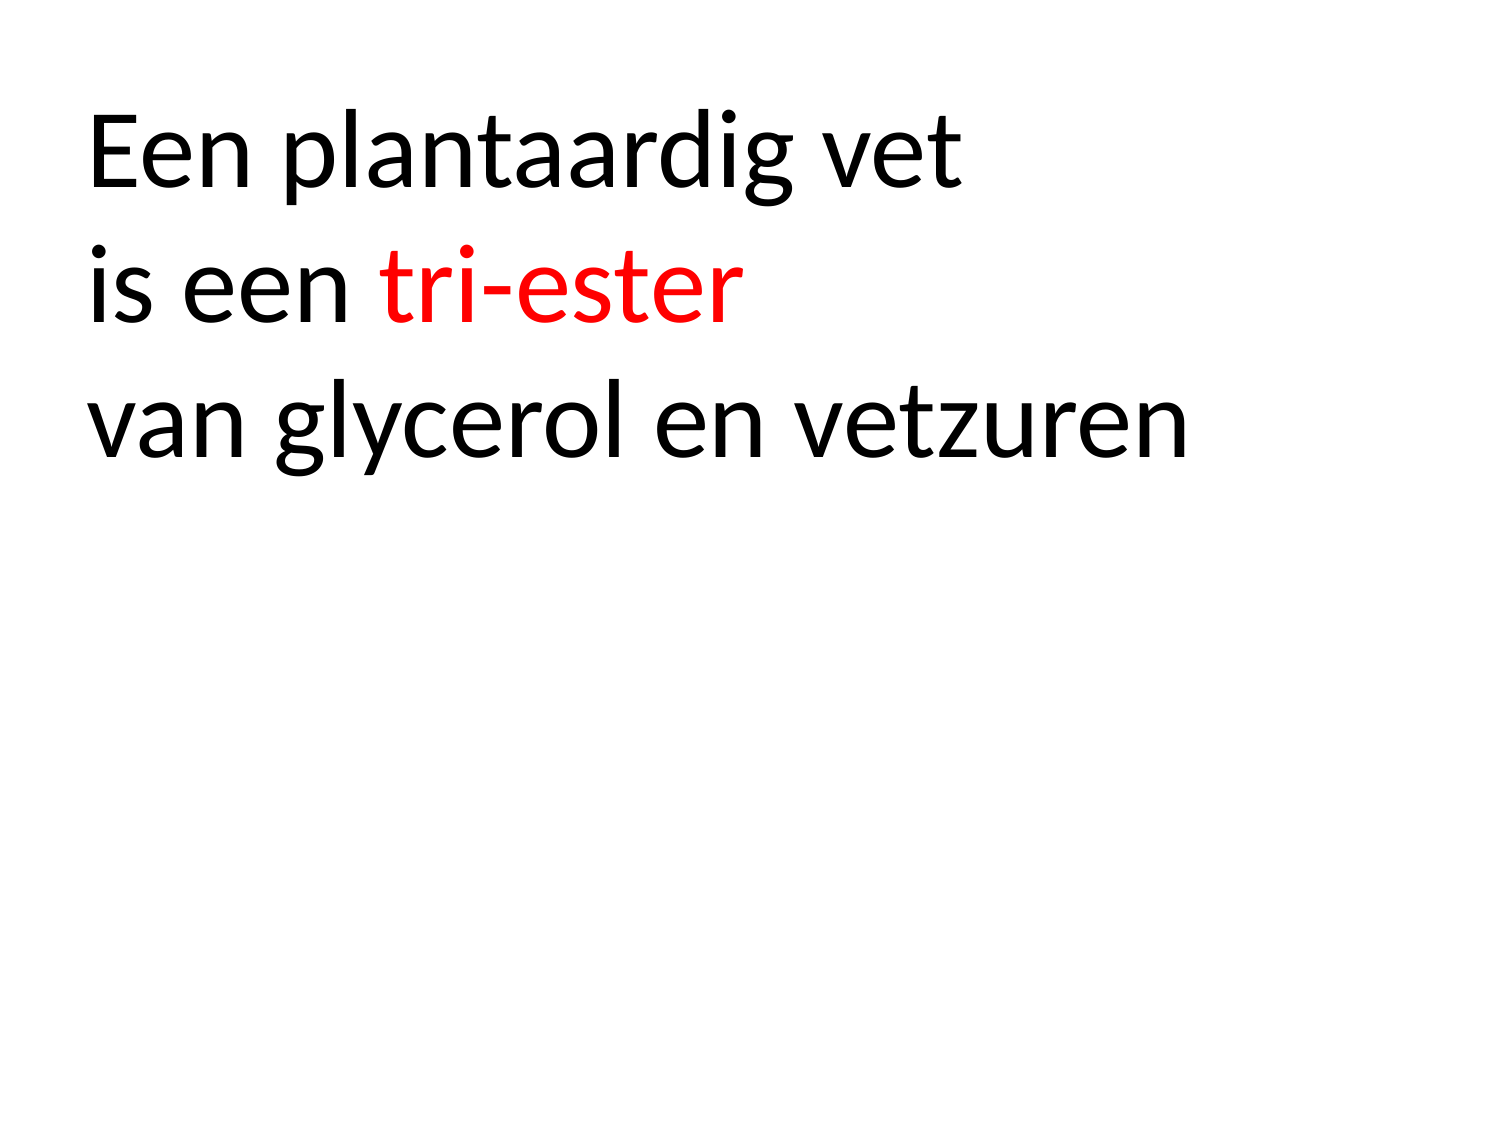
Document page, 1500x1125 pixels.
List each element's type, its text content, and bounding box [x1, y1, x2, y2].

text_box Een plantaardig vet is een tri-ester van glycerol en vetzuren [71, 67, 1408, 488]
